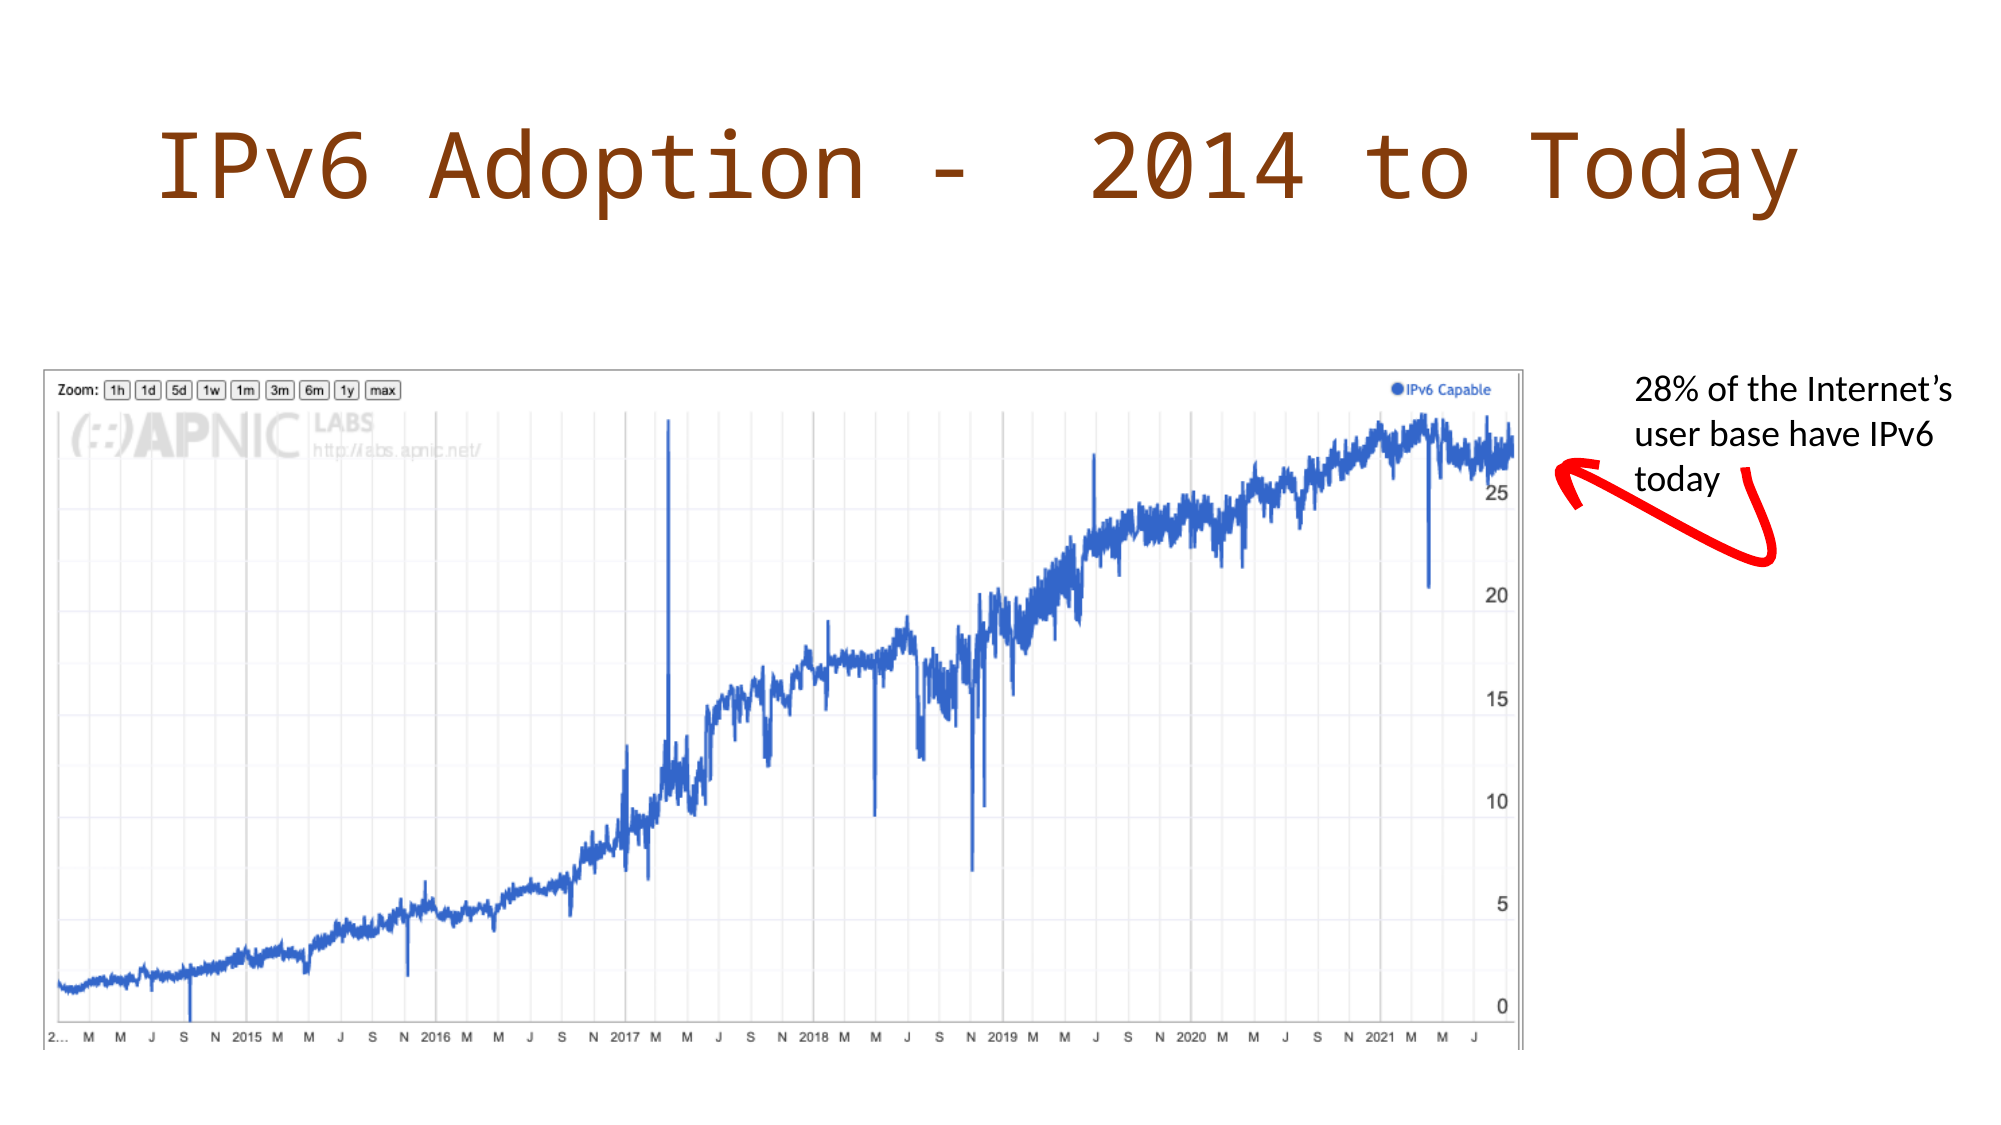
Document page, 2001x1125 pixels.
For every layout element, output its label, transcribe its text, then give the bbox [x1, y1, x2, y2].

title IPv6 Adoption - 2014 to Today [137, 59, 1863, 278]
picture [30, 356, 1560, 1050]
text_box [1560, 461, 1774, 564]
text_box 28% of the Internet’s user base have IPv6 today [1619, 356, 2000, 507]
